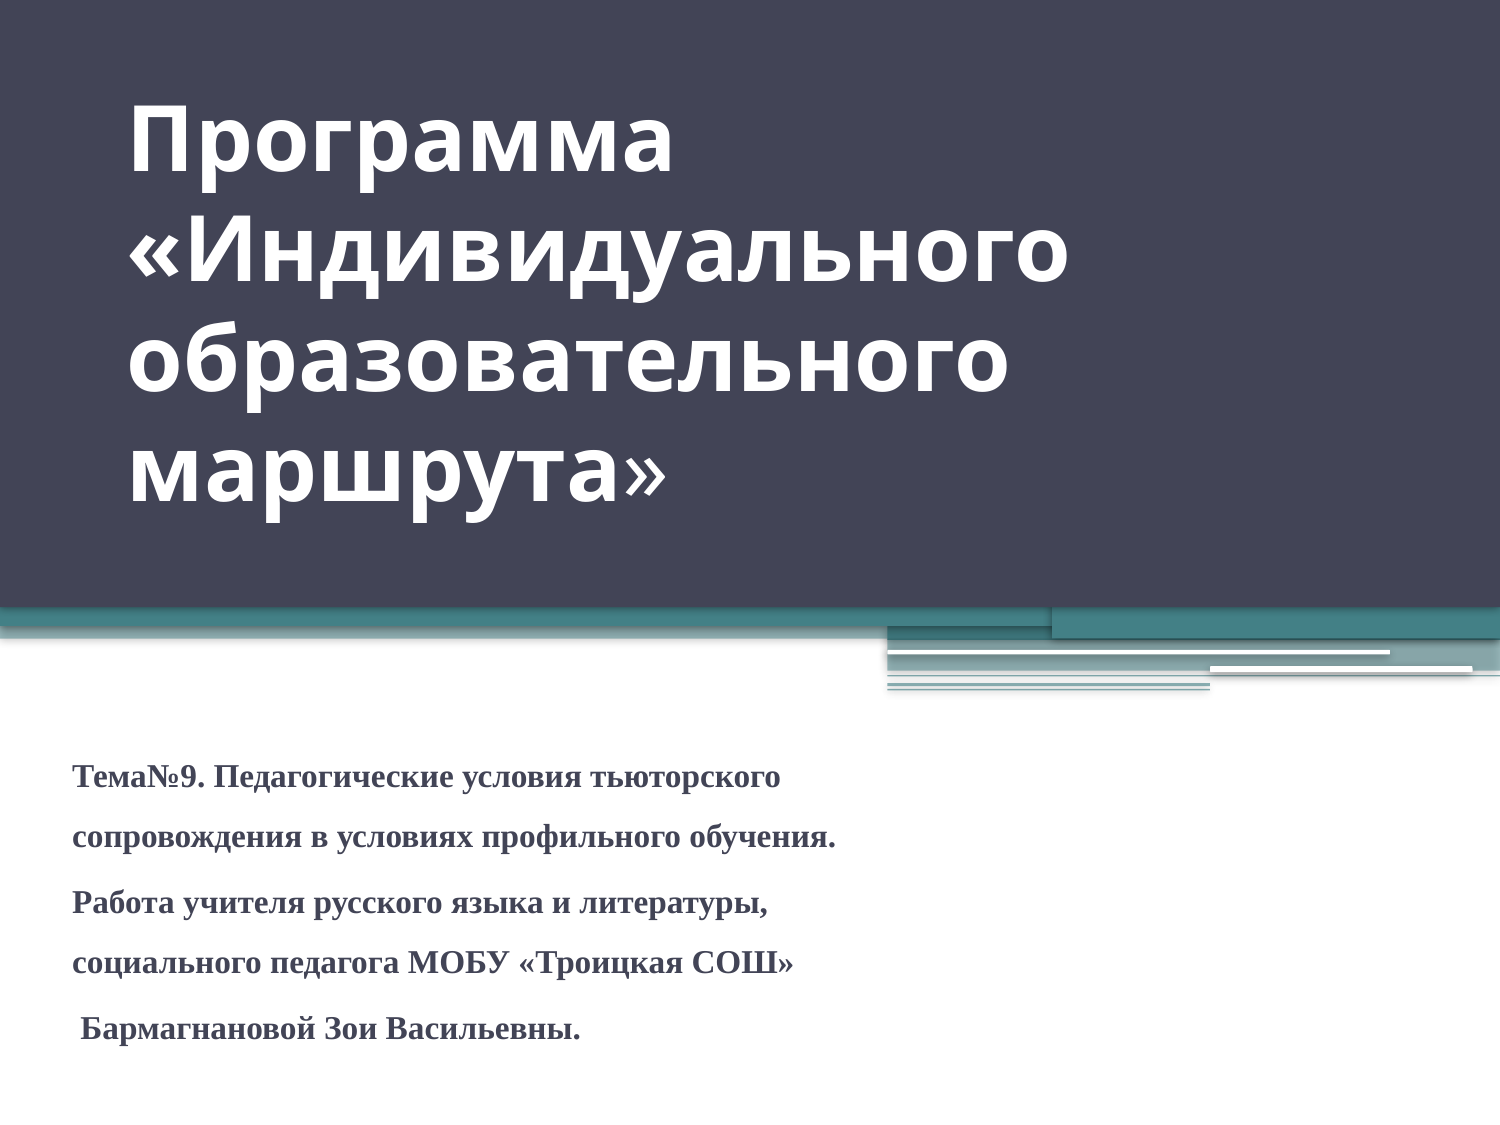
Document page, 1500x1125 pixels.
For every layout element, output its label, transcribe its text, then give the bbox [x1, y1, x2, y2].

title Программа «Индивидуального образовательного маршрута» [112, 35, 1388, 528]
subtitle Тема№9. Педагогические условия тьюторского сопровождения в условиях профильного обучения. Работа учителя русского языка и литературы, социального педагога МОБУ «Троицкая СОШ» Бармагнановой Зои Васильевны. [46, 726, 939, 1055]
